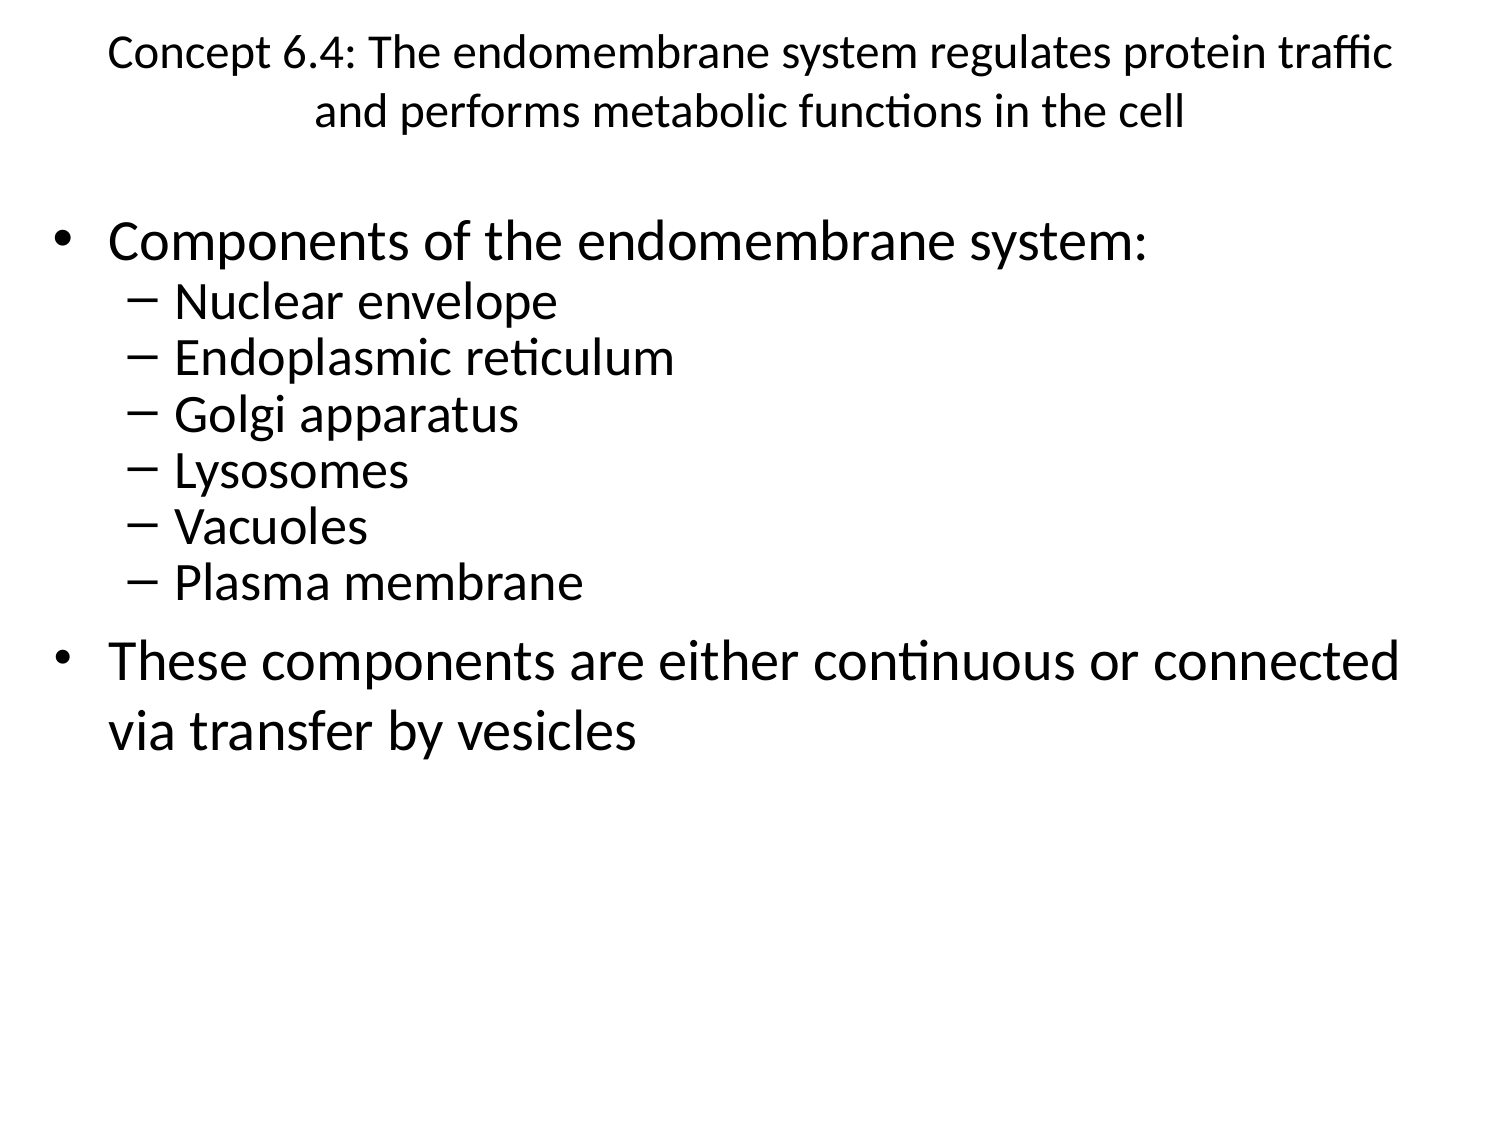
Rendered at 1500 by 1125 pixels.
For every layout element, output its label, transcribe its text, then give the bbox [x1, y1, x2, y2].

title Concept 6.4: The endomembrane system regulates protein traffic and performs metabolic functions in the cell [50, 12, 1450, 145]
list Components of the endomembrane system: Nuclear envelope Endoplasmic reticulum Golgi apparatus Lysosomes Vacuoles Plasma membrane These components are either continuous or connected via transfer by vesicles [37, 194, 1438, 1008]
